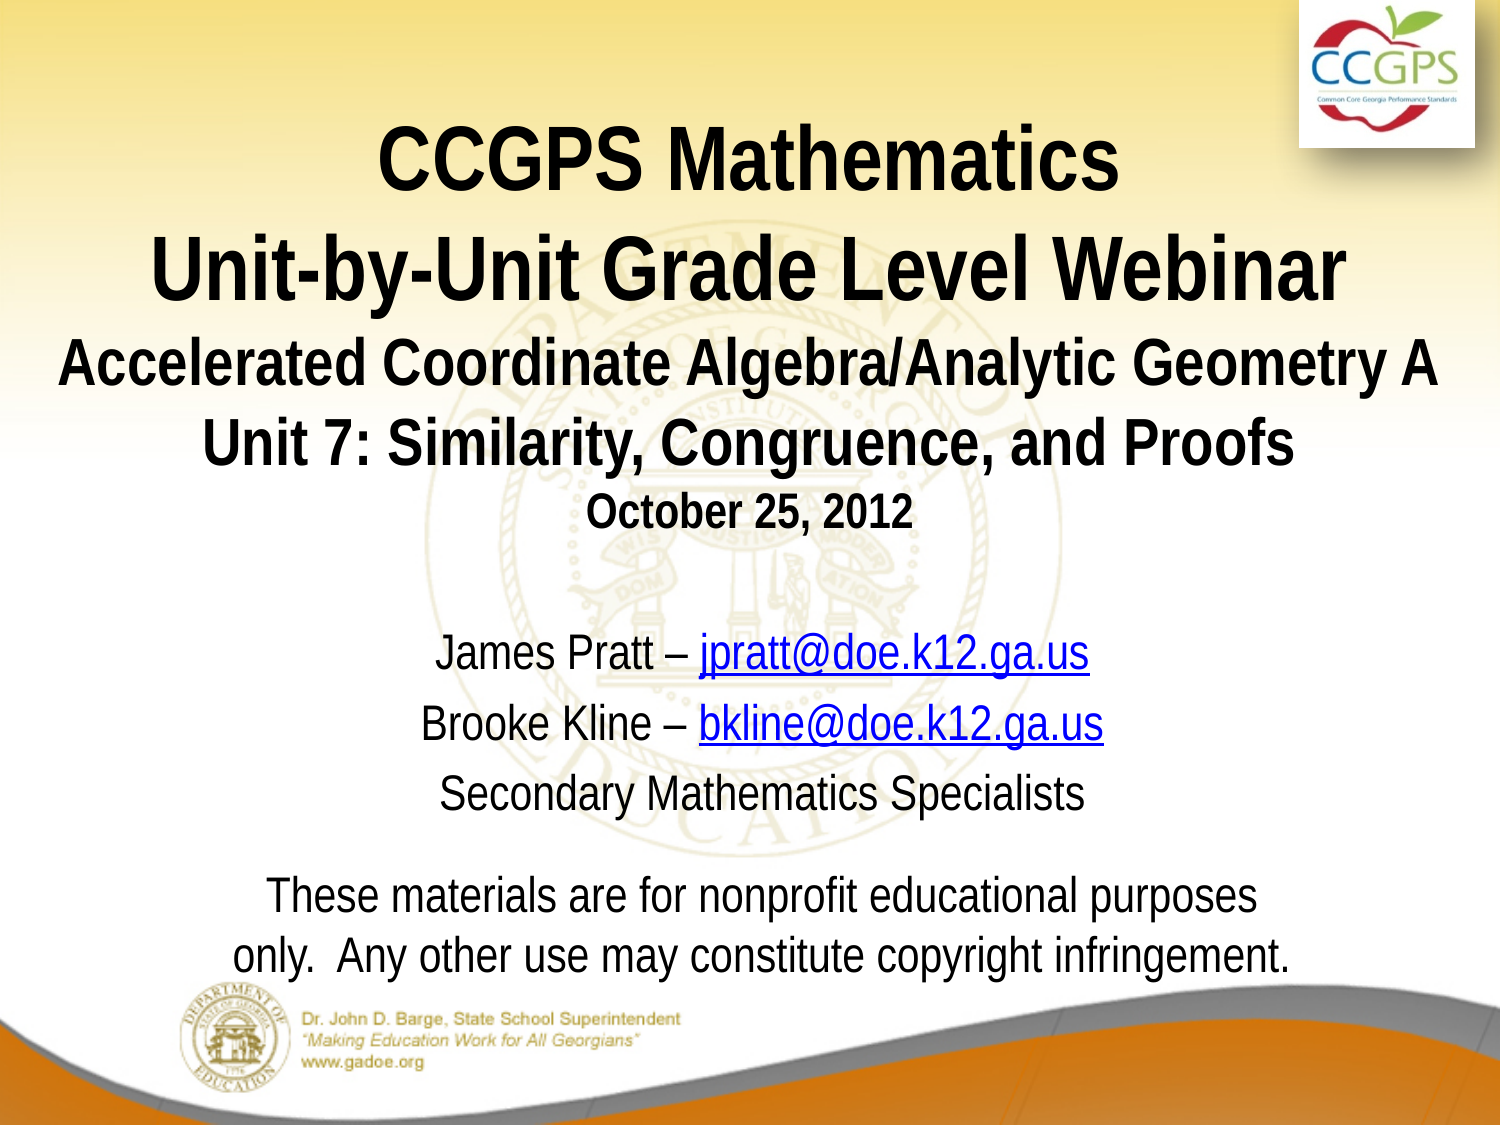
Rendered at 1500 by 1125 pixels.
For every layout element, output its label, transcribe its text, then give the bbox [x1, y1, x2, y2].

title CCGPS Mathematics Unit-by-Unit Grade Level Webinar Accelerated Coordinate Algebra/Analytic Geometry A Unit 7: Similarity, Congruence, and Proofs October 25, 2012 [24, 24, 1476, 613]
picture [0, 0, 1500, 1125]
subtitle James Pratt – jpratt@doe.k12.ga.us Brooke Kline – bkline@doe.k12.ga.us Secondary Mathematics Specialists These materials are for nonprofit educational purposes only. Any other use may constitute copyright infringement. [212, 612, 1313, 1038]
